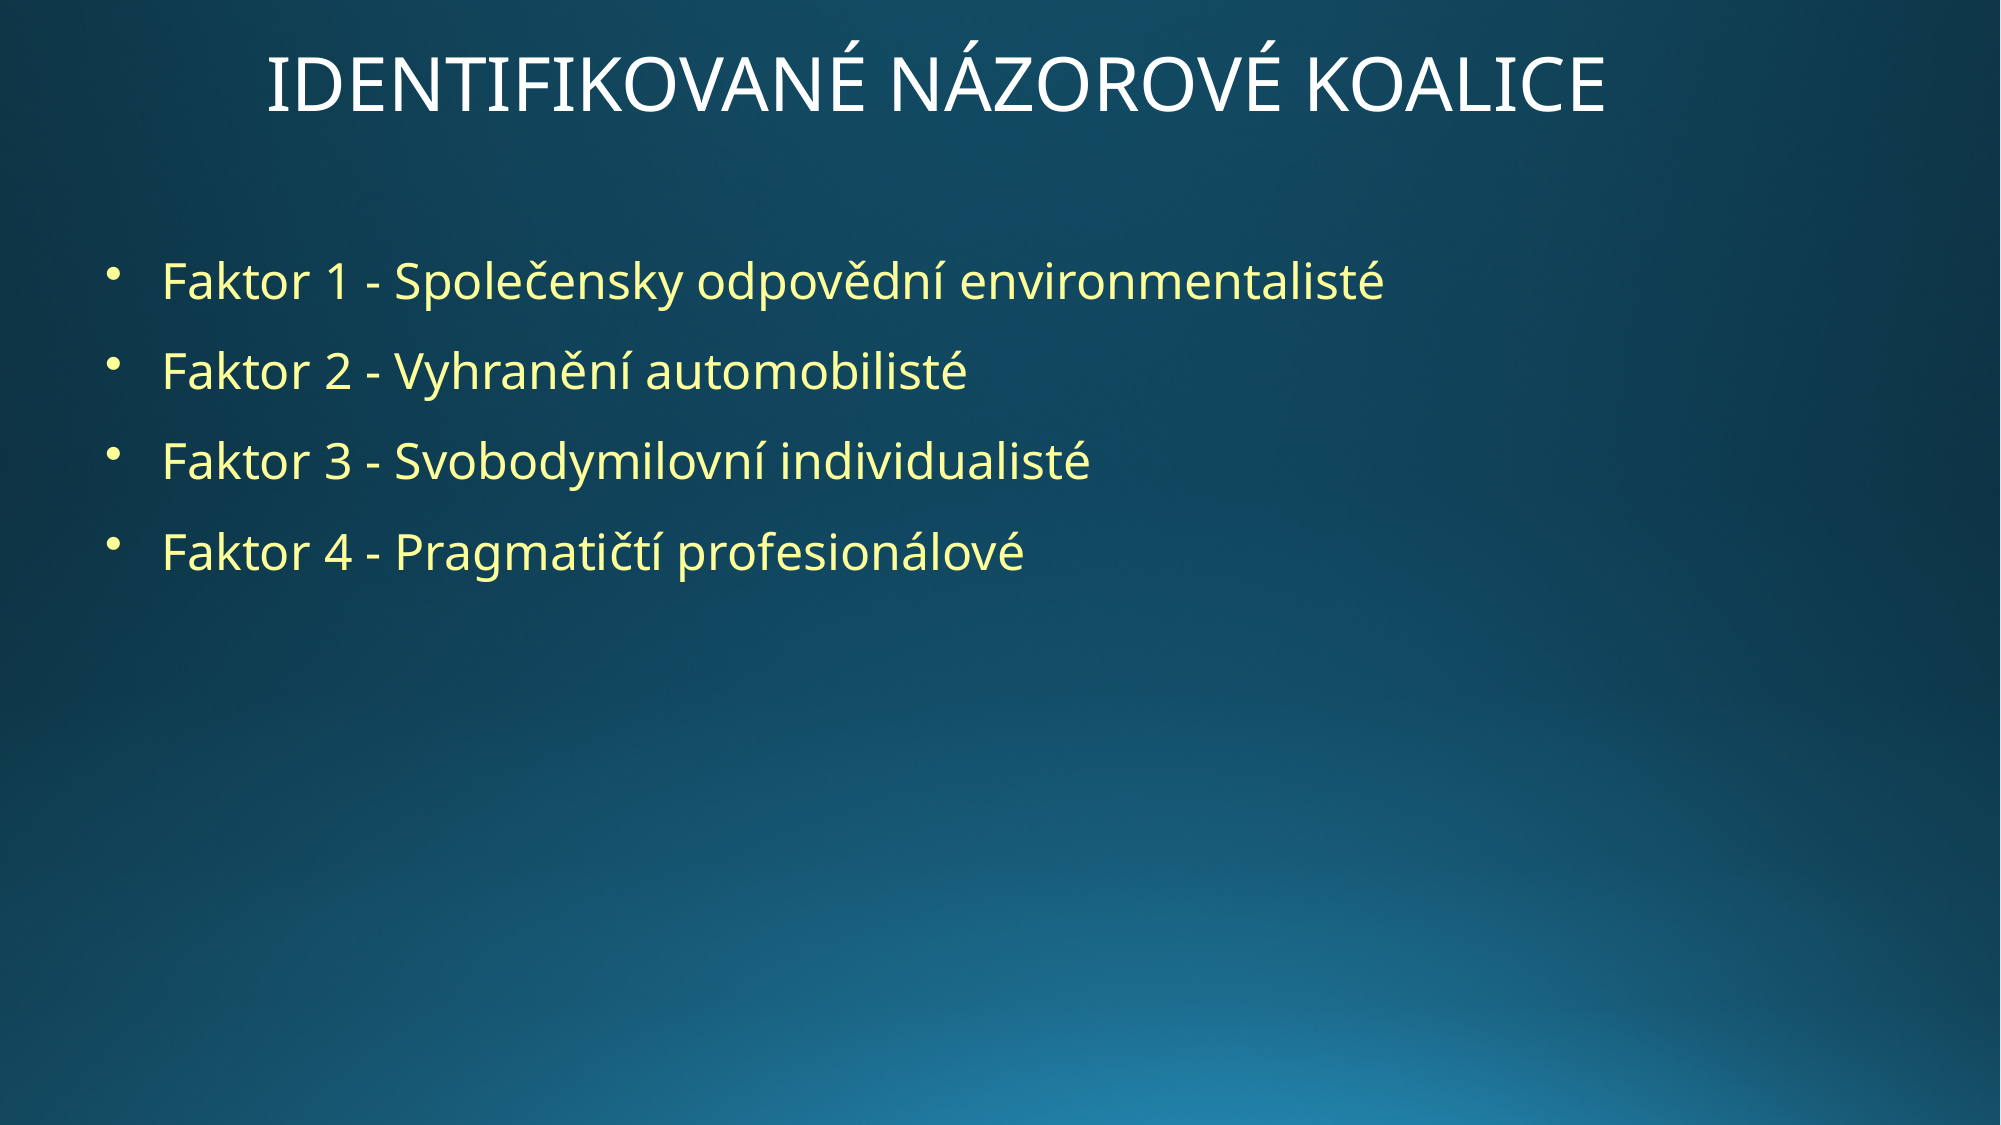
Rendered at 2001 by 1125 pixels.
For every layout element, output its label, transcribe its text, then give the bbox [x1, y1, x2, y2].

picture [0, 0, 2001, 1125]
text_box Faktor 1 - Společensky odpovědní environmentalisté Faktor 2 - Vyhranění automobilisté Faktor 3 - Svobodymilovní individualisté Faktor 4 - Pragmatičtí profesionálové [90, 242, 1898, 588]
title IDENTIFIKOVANÉ NÁZOROVÉ KOALICE [251, 13, 1752, 161]
